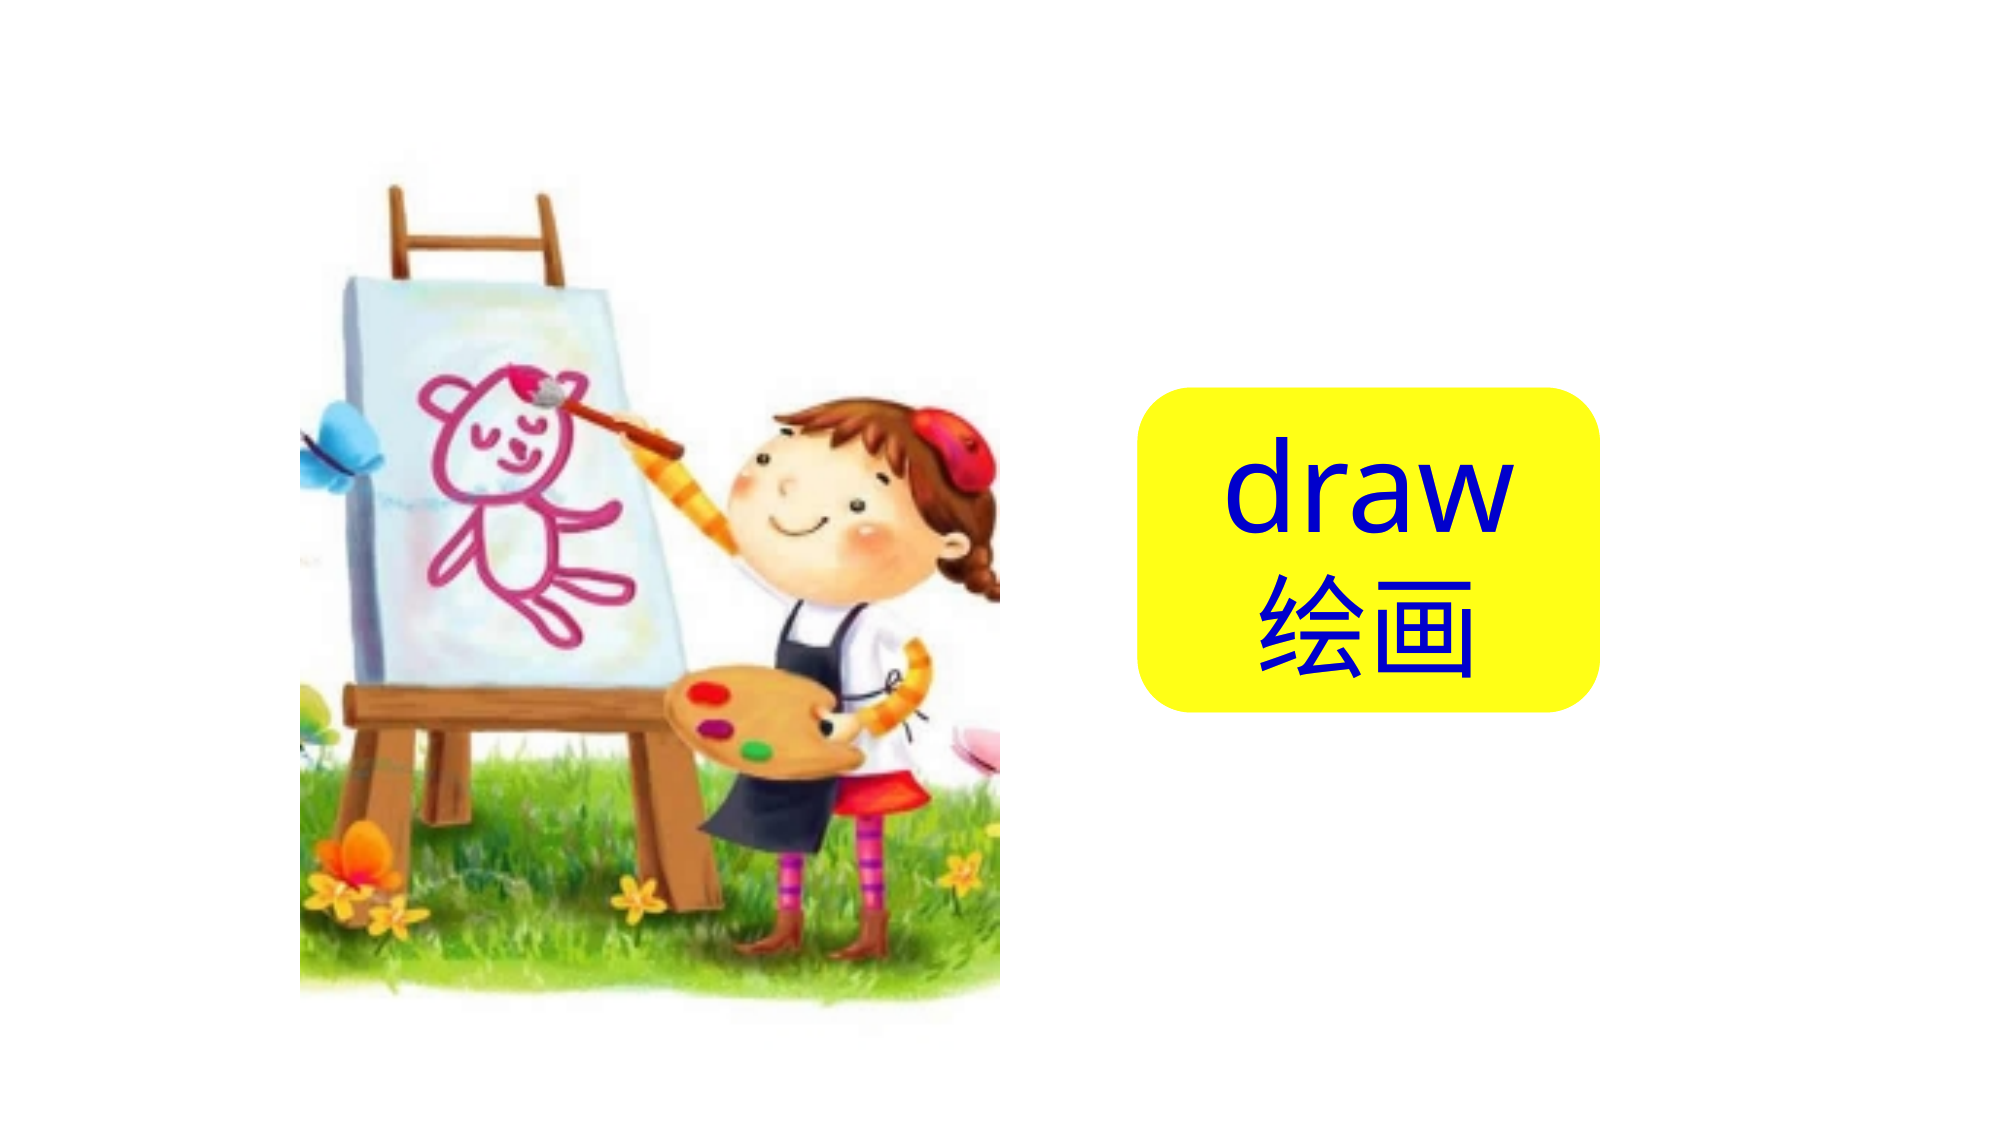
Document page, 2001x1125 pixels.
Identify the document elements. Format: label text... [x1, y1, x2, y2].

text_box draw 绘画 [1137, 387, 1600, 713]
picture [299, 37, 1000, 1050]
